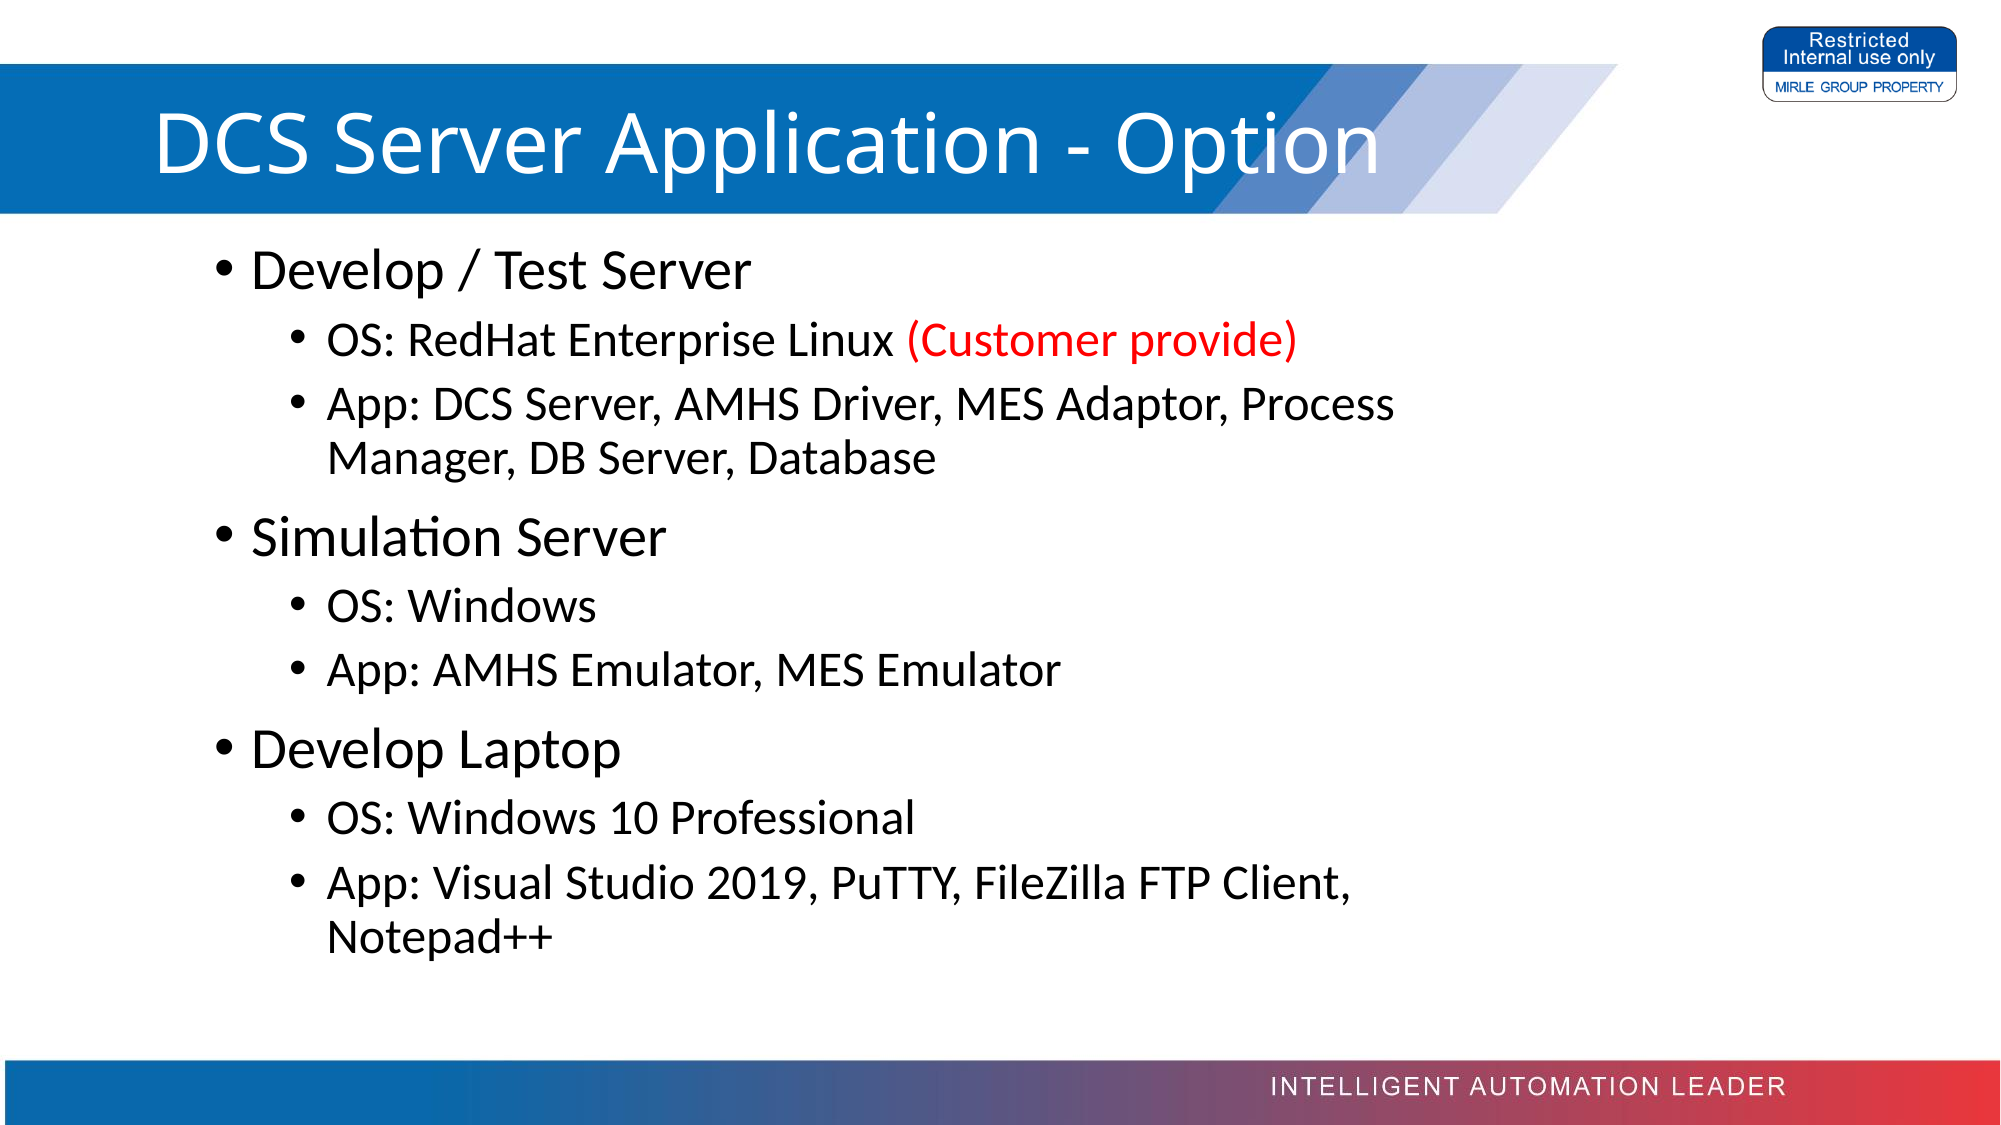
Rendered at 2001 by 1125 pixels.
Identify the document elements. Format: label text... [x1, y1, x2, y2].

text_box [1124, 541, 2000, 1125]
picture [0, 0, 2001, 1125]
title DCS Server Application - Option [137, 93, 1863, 312]
text_box Develop / Test Server OS: RedHat Enterprise Linux (Customer provide) App: DCS Server, AMHS Driver, MES Adaptor, Process Manager, DB Server, Database Simulation Server OS: Windows App: AMHS Emulator, MES Emulator Develop Laptop OS: Windows 10 Professional App: Visual Studio 2019, PuTTY, FileZilla FTP Client, Notepad++ [199, 232, 1475, 1019]
